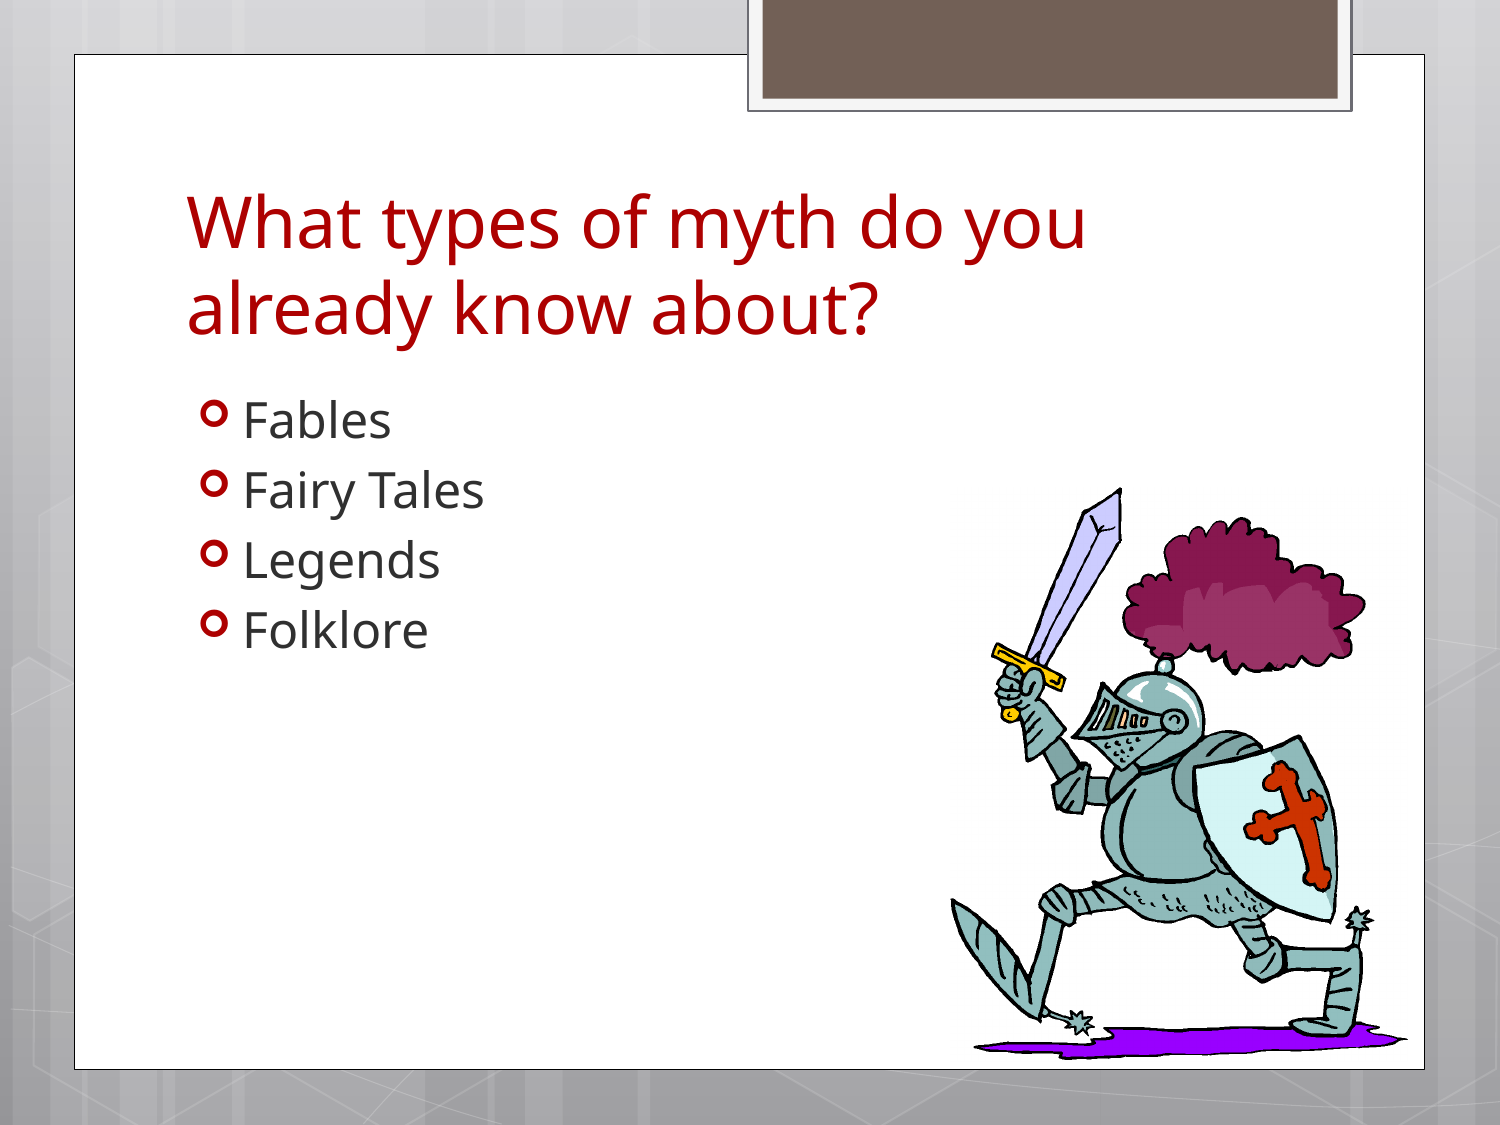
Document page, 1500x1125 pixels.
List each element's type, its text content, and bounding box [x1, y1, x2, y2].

picture [949, 487, 1408, 1062]
list Fables Fairy Tales Legends Folklore [171, 381, 1283, 957]
title What types of myth do you already know about? [171, 168, 1324, 357]
